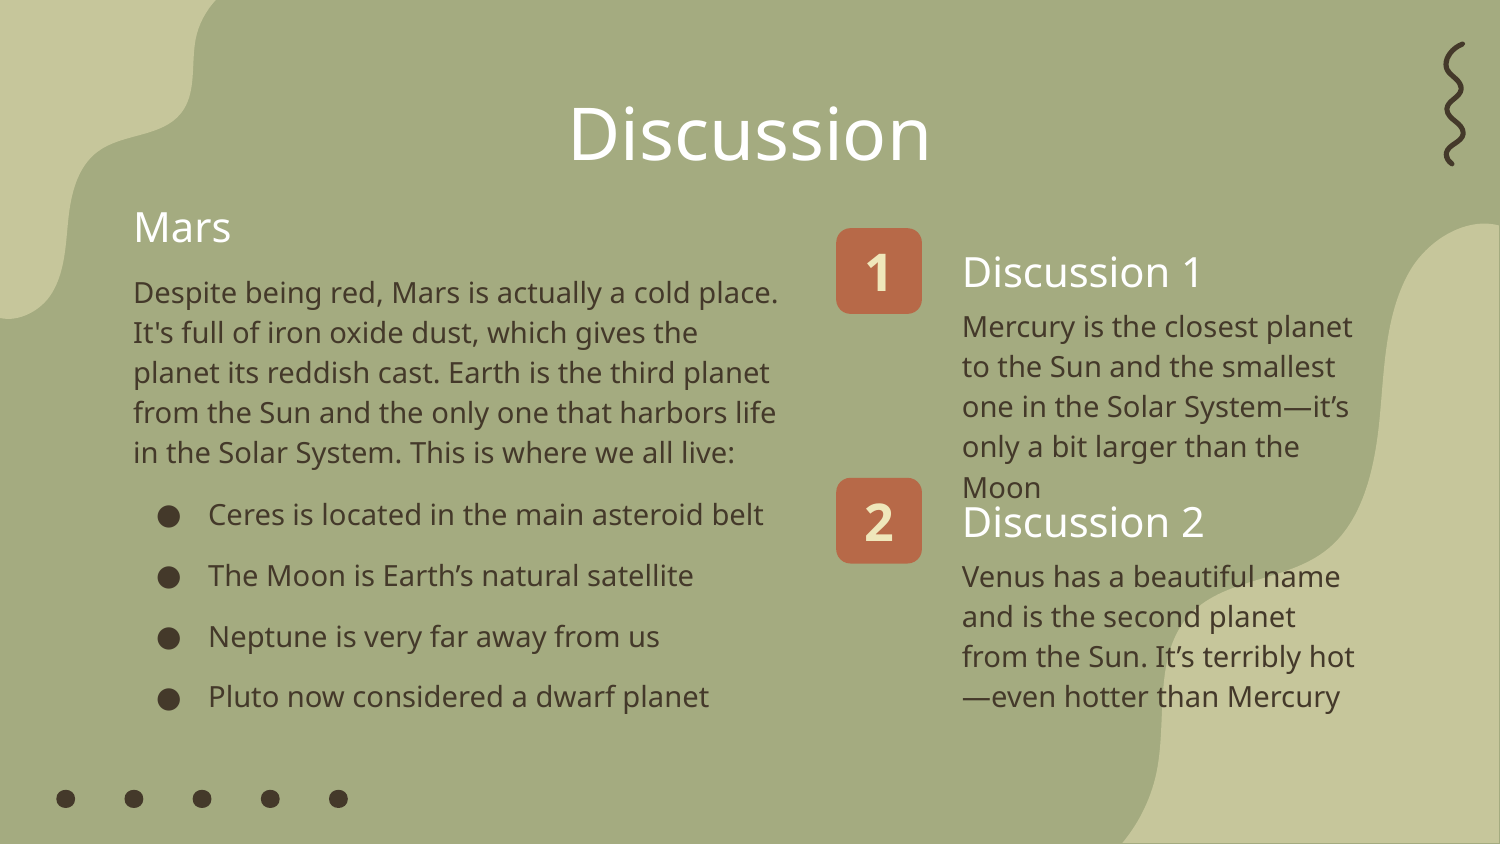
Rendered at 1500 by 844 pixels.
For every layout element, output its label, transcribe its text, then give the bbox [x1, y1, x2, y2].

text_box Despite being red, Mars is actually a cold place. It's full of iron oxide dust, which gives the planet its reddish cast. Earth is the third planet from the Sun and the only one that harbors life in the Solar System. This is where we all live: Ceres is located in the main asteroid belt The Moon is Earth’s natural satellite Neptune is very far away from us Pluto now considered a dwarf planet [118, 253, 798, 756]
title Discussion [118, 72, 1382, 167]
text_box Mercury is the closest planet to the Sun and the smallest one in the Solar System—it’s only a bit larger than the Moon [946, 288, 1383, 482]
text_box 2 [836, 477, 922, 564]
text_box Discussion 2 [946, 492, 1384, 550]
text_box Discussion 1 [946, 242, 1384, 300]
text_box 1 [836, 228, 922, 314]
text_box Mars [118, 196, 530, 254]
text_box Venus has a beautiful name and is the second planet from the Sun. It’s terribly hot—even hotter than Mercury [946, 537, 1383, 732]
